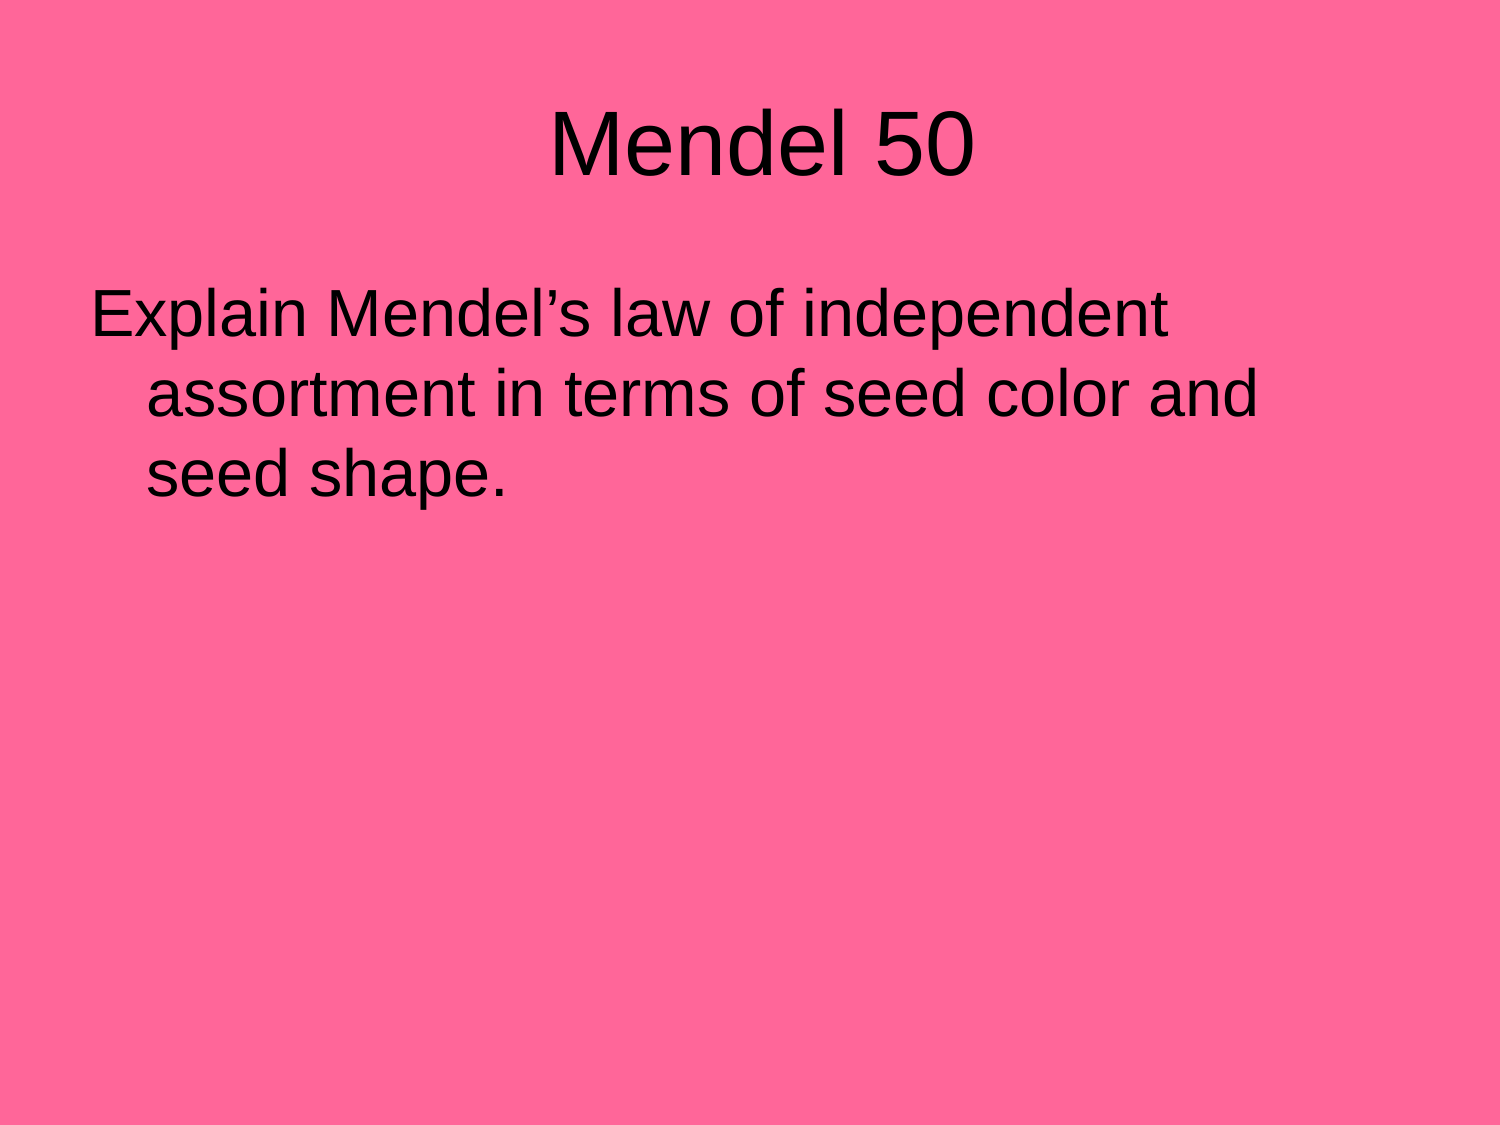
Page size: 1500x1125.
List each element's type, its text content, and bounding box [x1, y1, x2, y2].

list Explain Mendel’s law of independent assortment in terms of seed color and seed shape. [74, 262, 1426, 1006]
title Mendel 50 [74, 44, 1426, 233]
